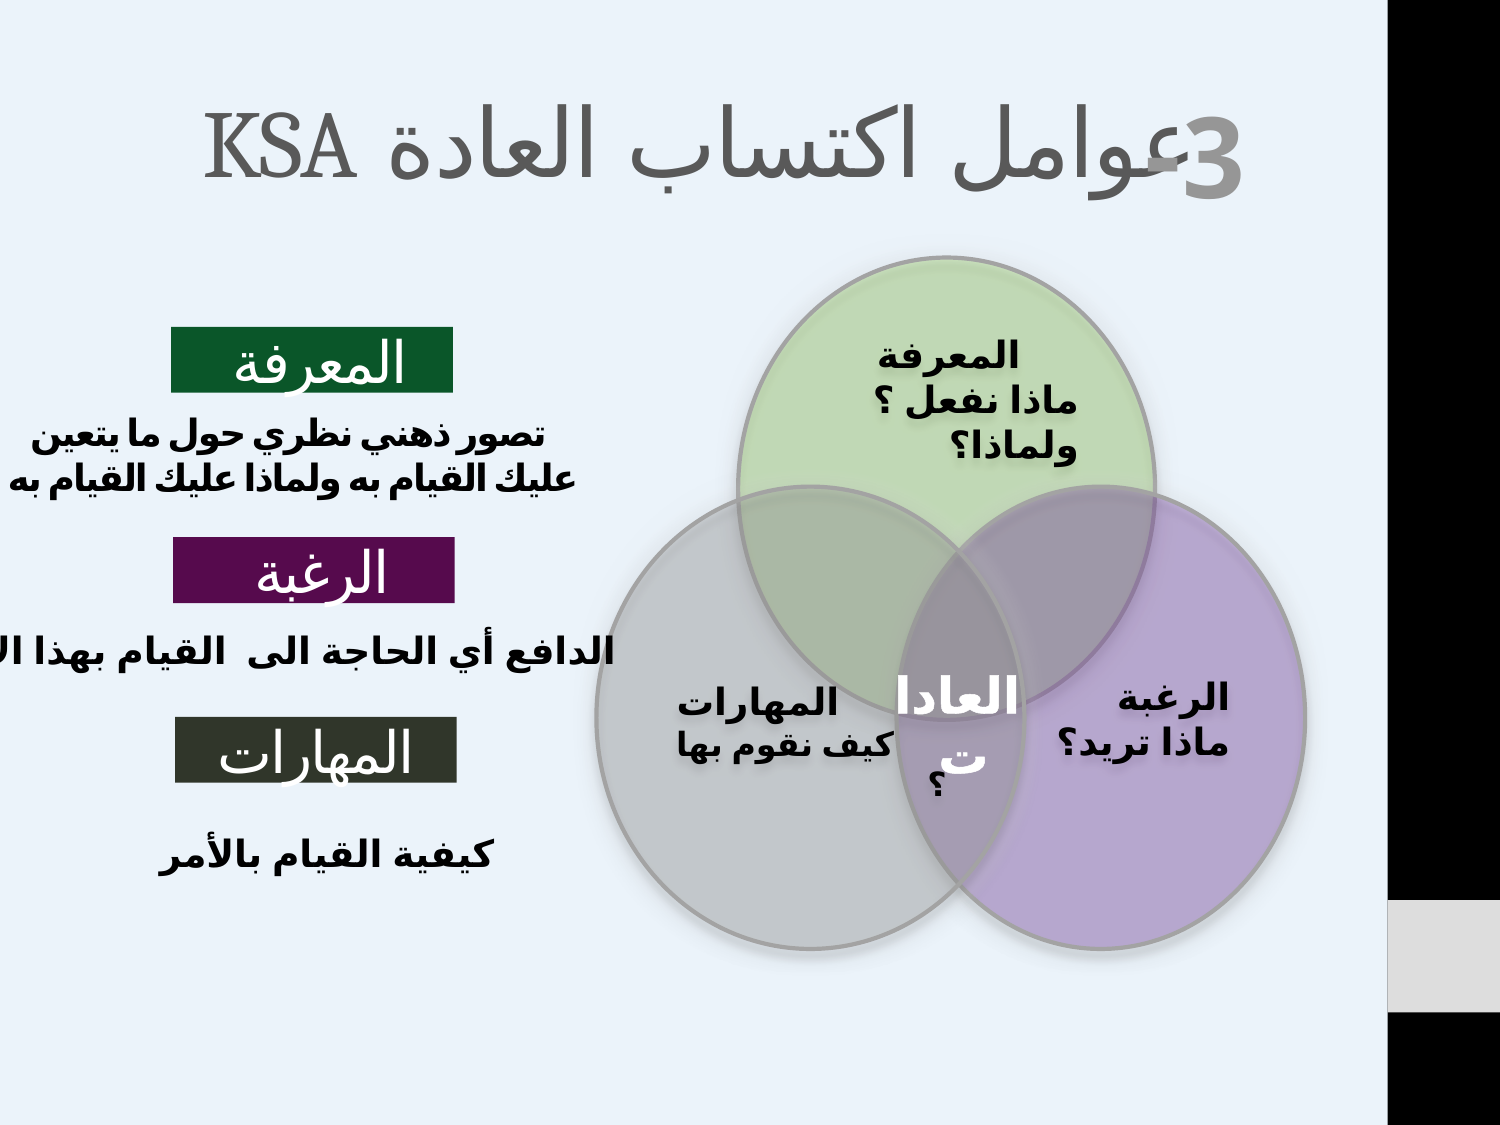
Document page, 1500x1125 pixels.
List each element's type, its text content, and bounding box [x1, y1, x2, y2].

title عوامل اكتساب العادة KSA [75, 45, 1325, 233]
text_box 3- [1127, 78, 1261, 229]
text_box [0, 326, 597, 930]
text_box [595, 256, 1306, 950]
